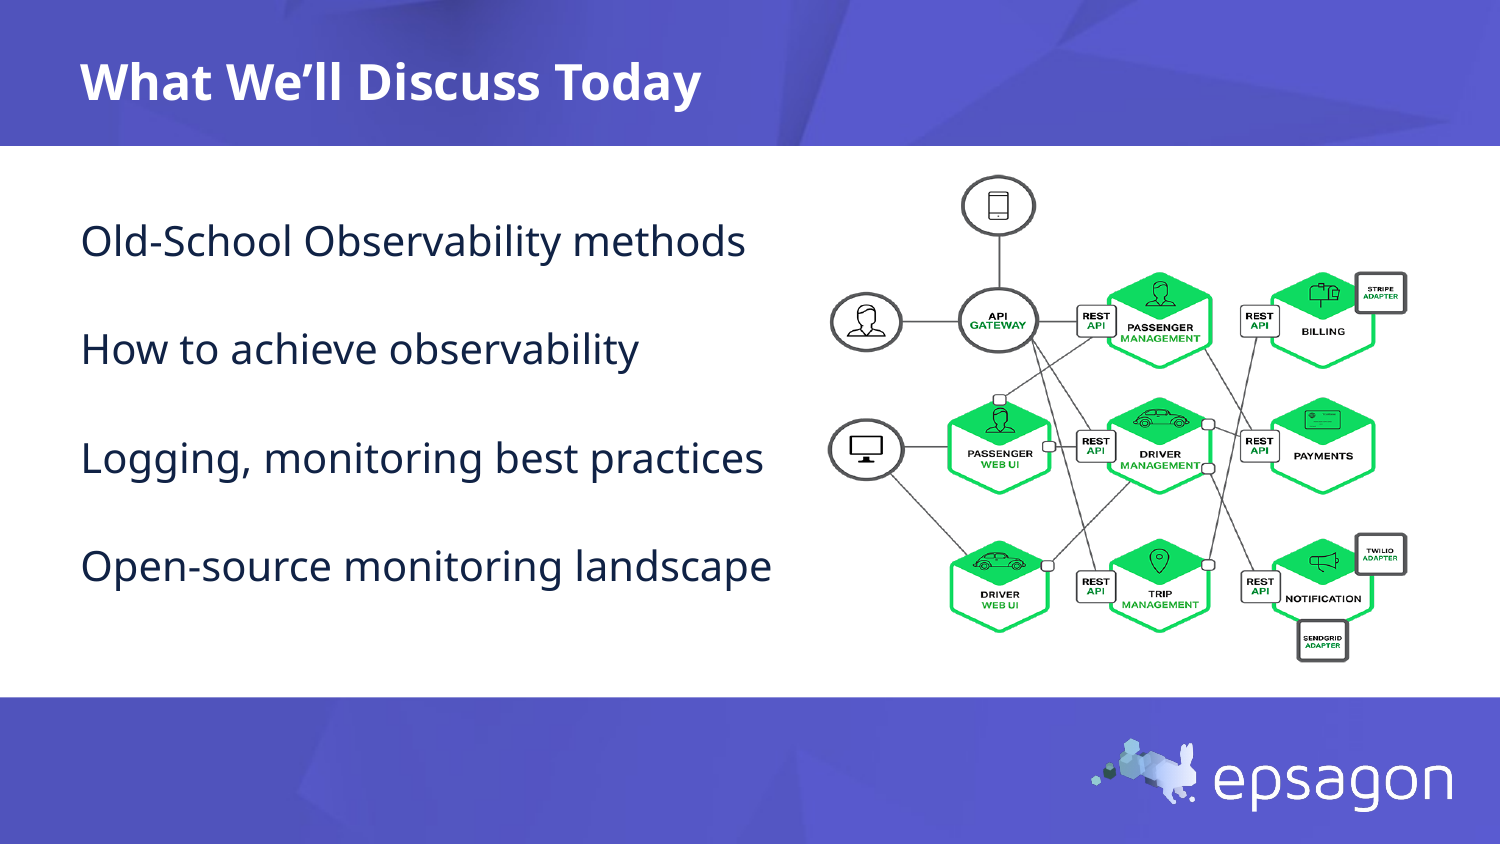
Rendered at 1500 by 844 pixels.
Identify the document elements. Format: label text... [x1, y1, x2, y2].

text_box What We’ll Discuss Today [77, 47, 1130, 132]
picture [819, 169, 1419, 670]
picture [0, 698, 1500, 844]
text_box Old-School Observability methods How to achieve observability Logging, monitoring best practices Open-source monitoring landscape [74, 211, 863, 735]
picture [0, 0, 1500, 146]
